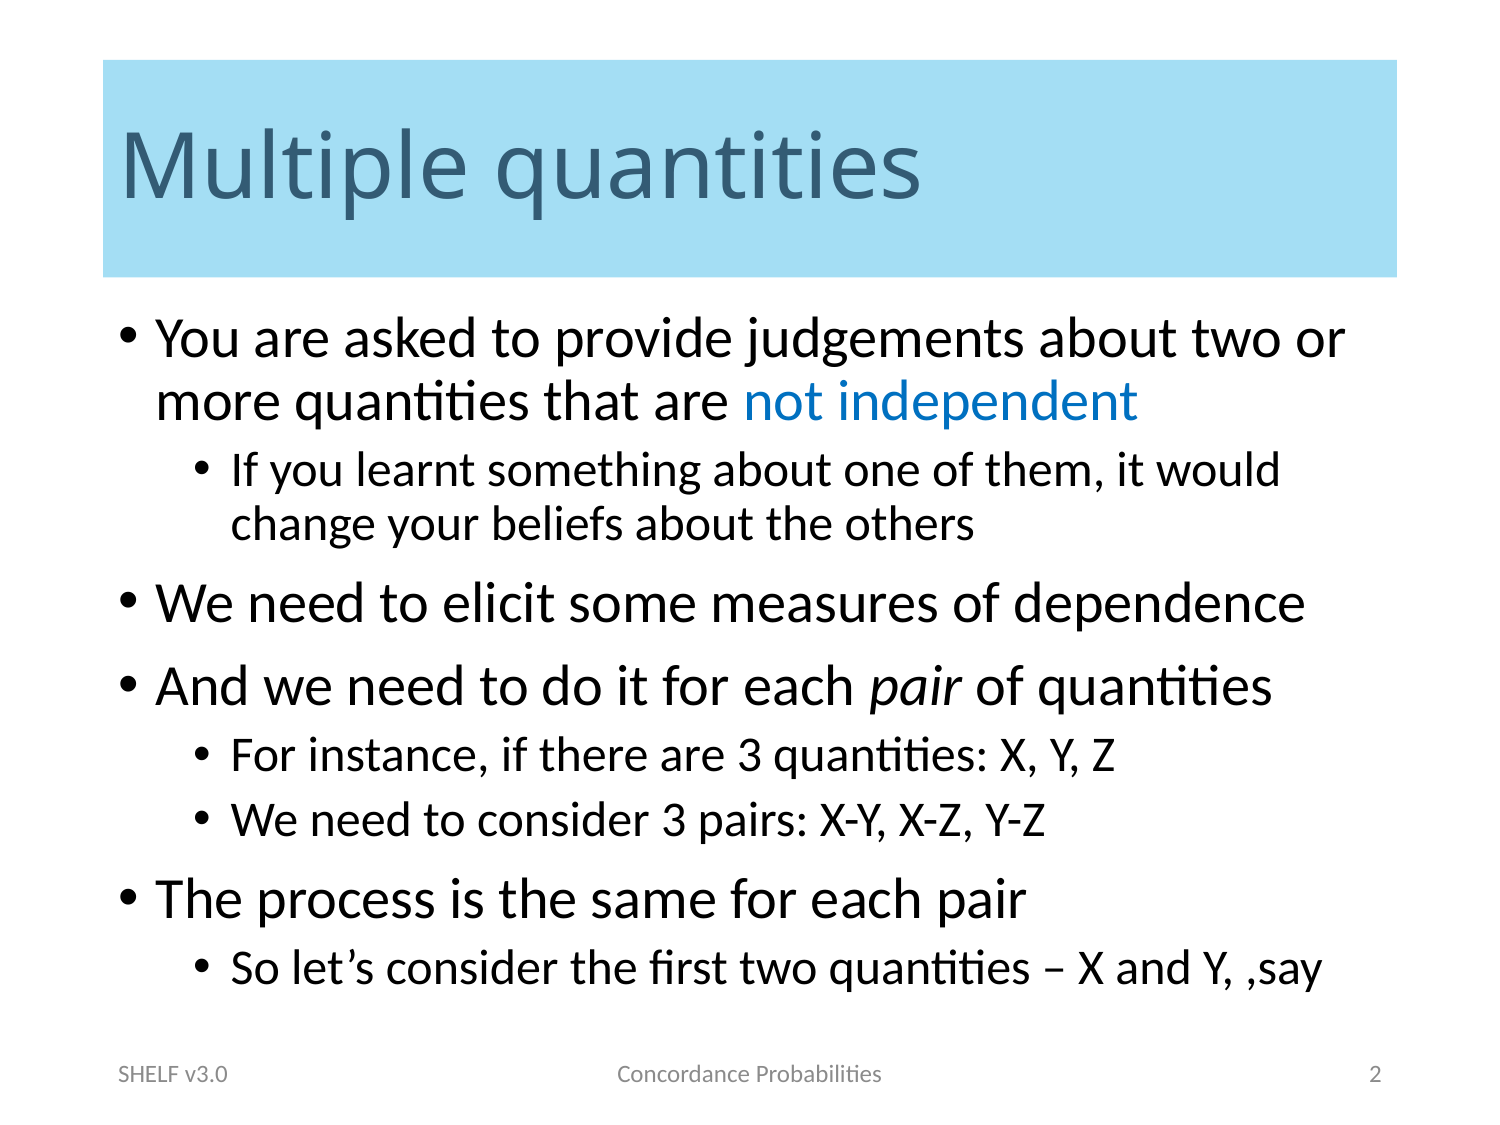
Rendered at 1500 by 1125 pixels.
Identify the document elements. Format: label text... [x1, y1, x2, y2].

slide_number 2 [1059, 1042, 1397, 1103]
footer Concordance Probabilities [496, 1042, 1004, 1103]
list You are asked to provide judgements about two or more quantities that are not independent If you learnt something about one of them, it would change your beliefs about the others We need to elicit some measures of dependence And we need to do it for each pair of quantities For instance, if there are 3 quantities: X, Y, Z We need to consider 3 pairs: X-Y, X-Z, Y-Z The process is the same for each pair So let’s consider the first two quantities – X and Y, ,say [103, 299, 1397, 1014]
slide_number SHELF v3.0 [103, 1042, 441, 1103]
title Multiple quantities [103, 59, 1397, 278]
